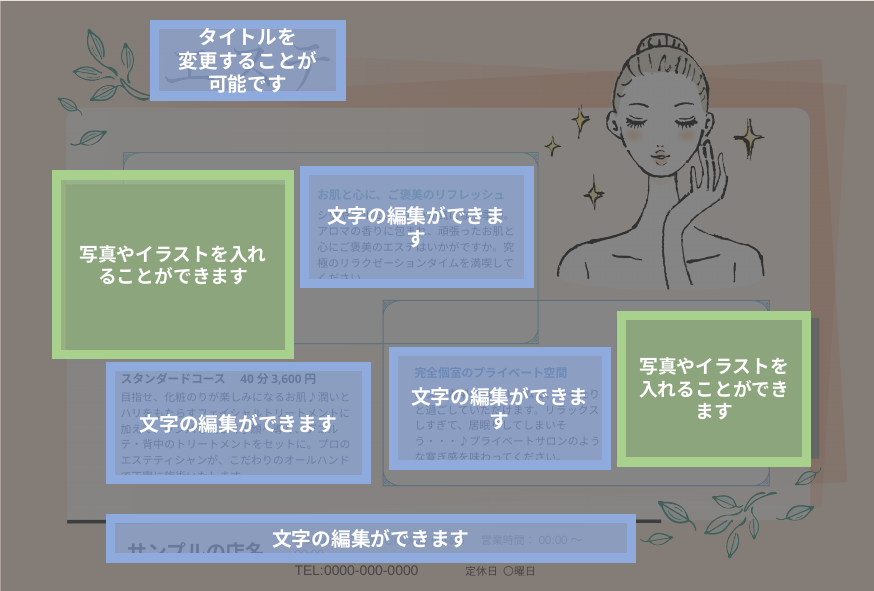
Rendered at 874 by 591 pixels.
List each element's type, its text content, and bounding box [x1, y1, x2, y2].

text_box タイトルを 変更することが可能です [172, 23, 342, 97]
text_box [0, 0, 874, 591]
text_box 文字の編集ができます [110, 518, 631, 559]
picture [631, 458, 830, 567]
text_box 文字の編集ができます [110, 366, 367, 481]
text_box 写真やイラストを入れることができます [621, 315, 808, 463]
text_box 文字の編集ができます [303, 170, 498, 285]
picture [498, 24, 808, 298]
text_box 文字の編集ができます [392, 351, 607, 466]
picture [49, 19, 330, 154]
text_box 写真やイラストを入れることができます [55, 174, 291, 355]
